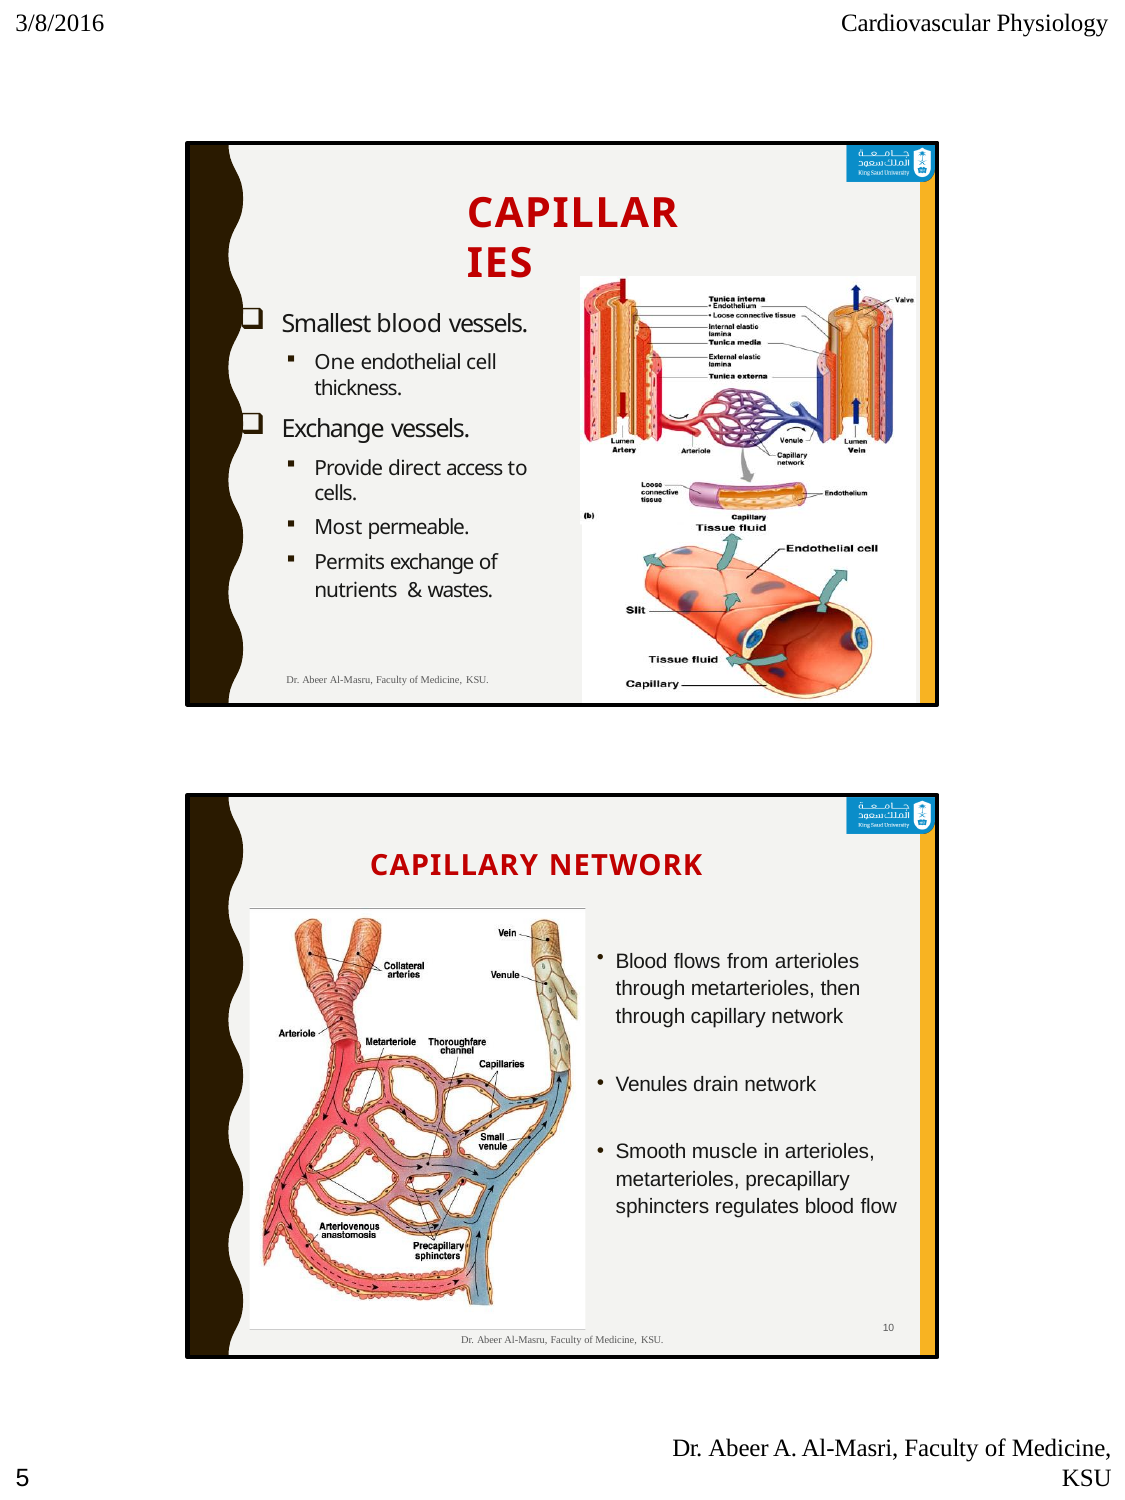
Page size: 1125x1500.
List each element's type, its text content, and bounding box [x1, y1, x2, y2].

text_box [187, 794, 938, 1358]
footer Dr. Abeer A. Al-Masri, Faculty of Medicine, KSU [663, 1434, 1113, 1500]
text_box 3/8/2016 [13, 6, 107, 37]
slide_number 10 [11, 1464, 48, 1500]
text_box Cardiovascular Physiology [838, 6, 1114, 37]
text_box [187, 142, 938, 705]
